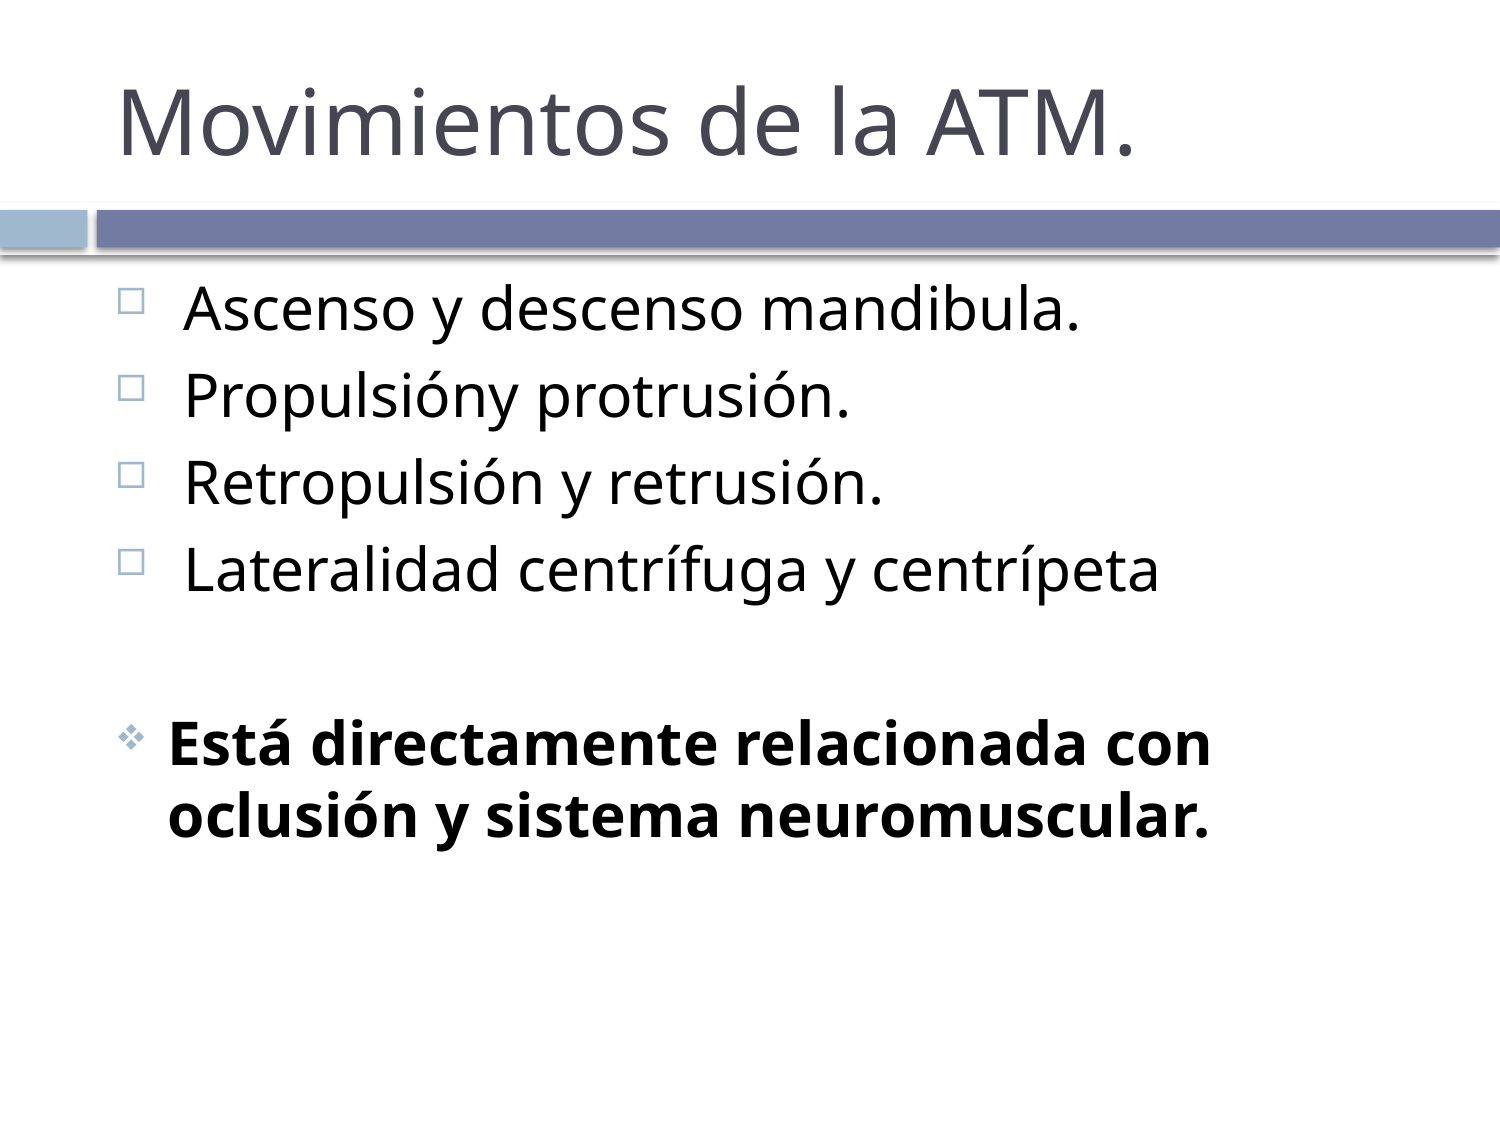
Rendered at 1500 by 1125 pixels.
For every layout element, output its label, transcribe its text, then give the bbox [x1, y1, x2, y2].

title Movimientos de la ATM. [100, 37, 1438, 200]
list Ascenso y descenso mandibula. Propulsióny protrusión. Retropulsión y retrusión. Lateralidad centrífuga y centrípeta Está directamente relacionada con oclusión y sistema neuromuscular. [100, 262, 1438, 1000]
